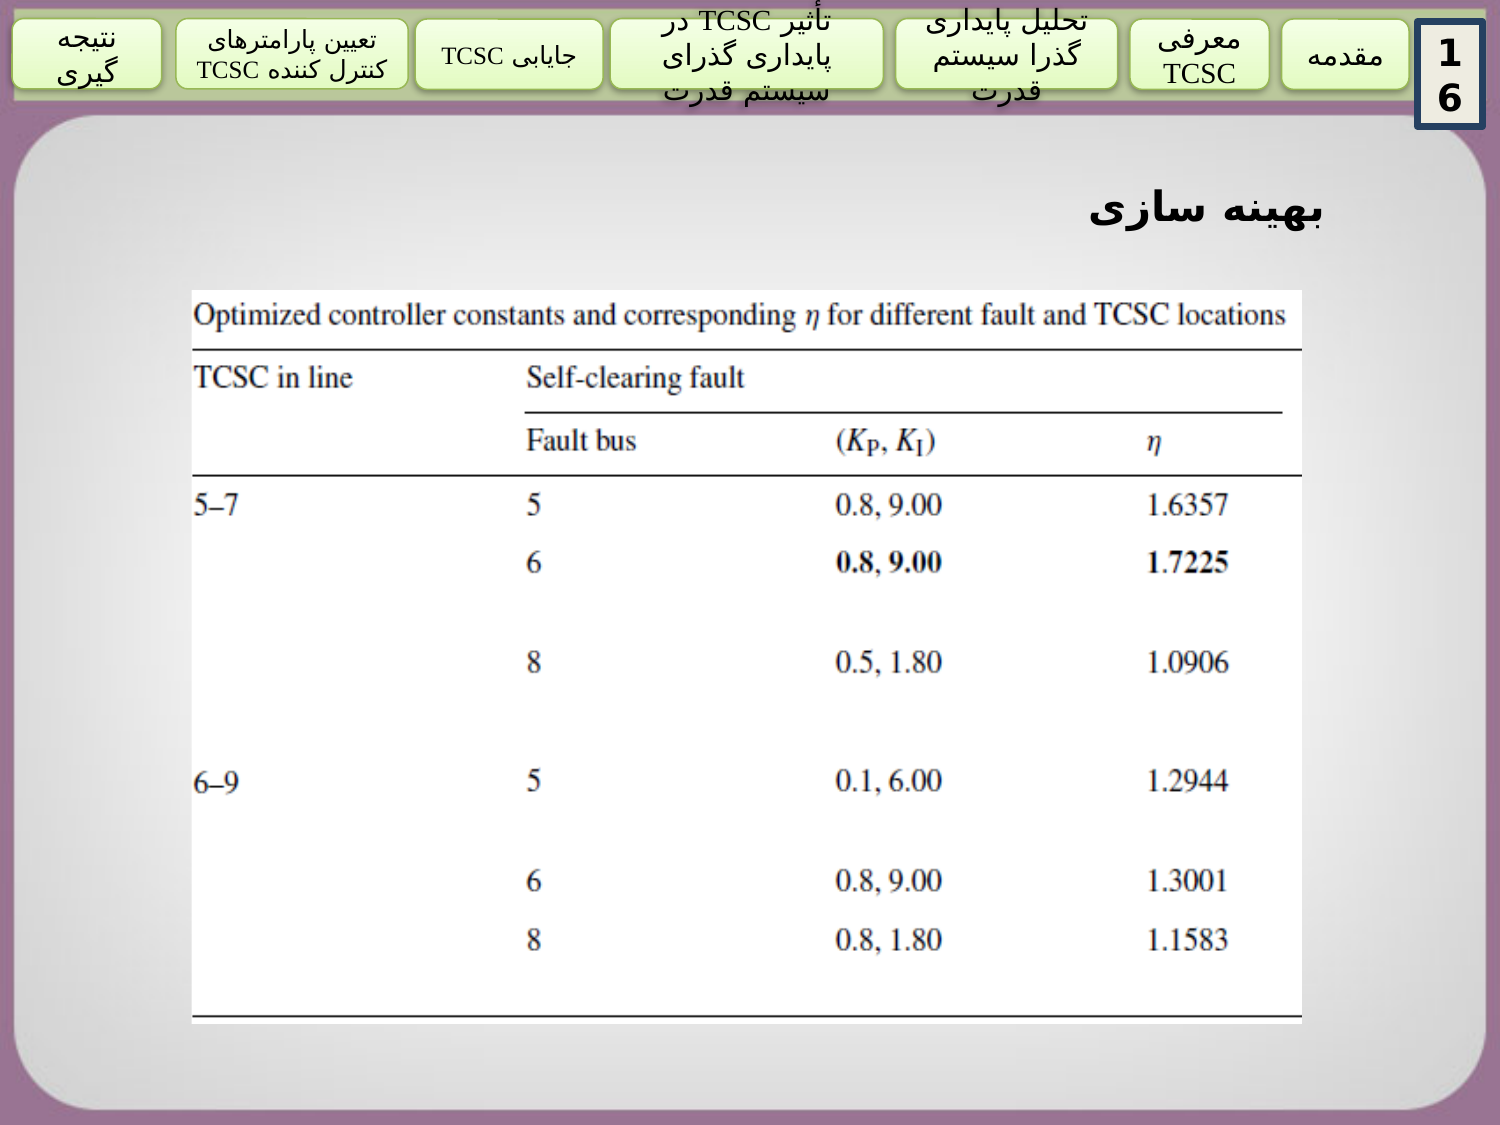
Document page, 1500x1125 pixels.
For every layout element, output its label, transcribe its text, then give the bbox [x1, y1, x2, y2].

text_box مقدمه [1280, 18, 1410, 91]
text_box جایابی TCSC [414, 18, 604, 91]
text_box معرفی TCSC [1129, 18, 1271, 91]
text_box تعیین پارامترهای کنترل کننده TCSC [175, 17, 410, 90]
text_box تحلیل پایداری گذرا سیستم قدرت [894, 17, 1119, 90]
text_box تأثیر TCSC در پایداری گذرای سیستم قدرت [609, 17, 885, 90]
picture [0, 0, 1500, 1125]
text_box نتیجه گیری [11, 17, 163, 90]
text_box 16 [1417, 21, 1483, 127]
